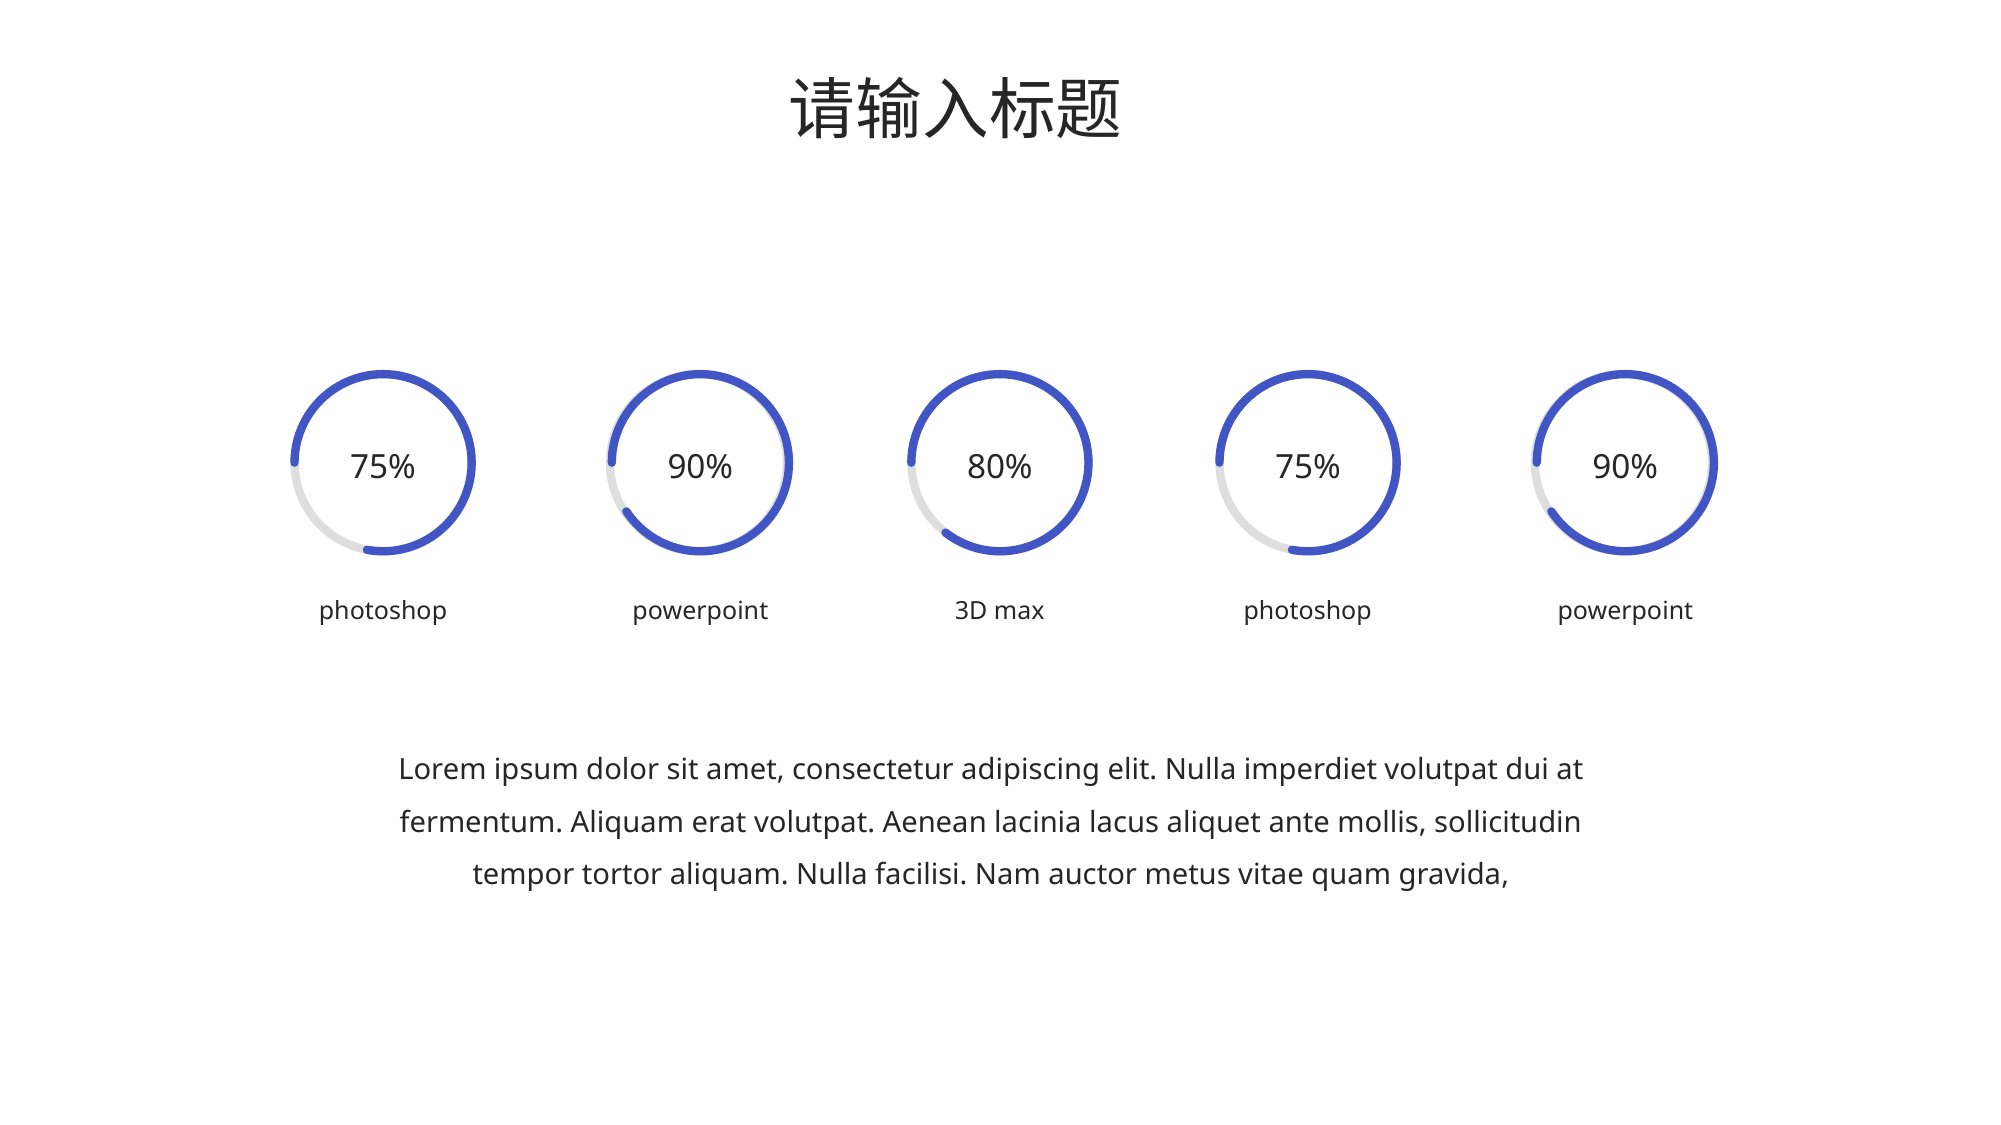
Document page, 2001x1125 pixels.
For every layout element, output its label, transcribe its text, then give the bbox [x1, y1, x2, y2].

text_box 请输入标题 [774, 59, 1226, 155]
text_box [294, 374, 472, 633]
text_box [1219, 374, 1397, 633]
text_box Lorem ipsum dolor sit amet, consectetur adipiscing elit. Nulla imperdiet volutpat dui at fermentum. Aliquam erat volutpat. Aenean lacinia lacus aliquet ante mollis, sollicitudin tempor tortor aliquam. Nulla facilisi. Nam auctor metus vitae quam gravida, [357, 725, 1626, 898]
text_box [609, 374, 790, 633]
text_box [1534, 374, 1714, 633]
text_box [911, 374, 1089, 633]
